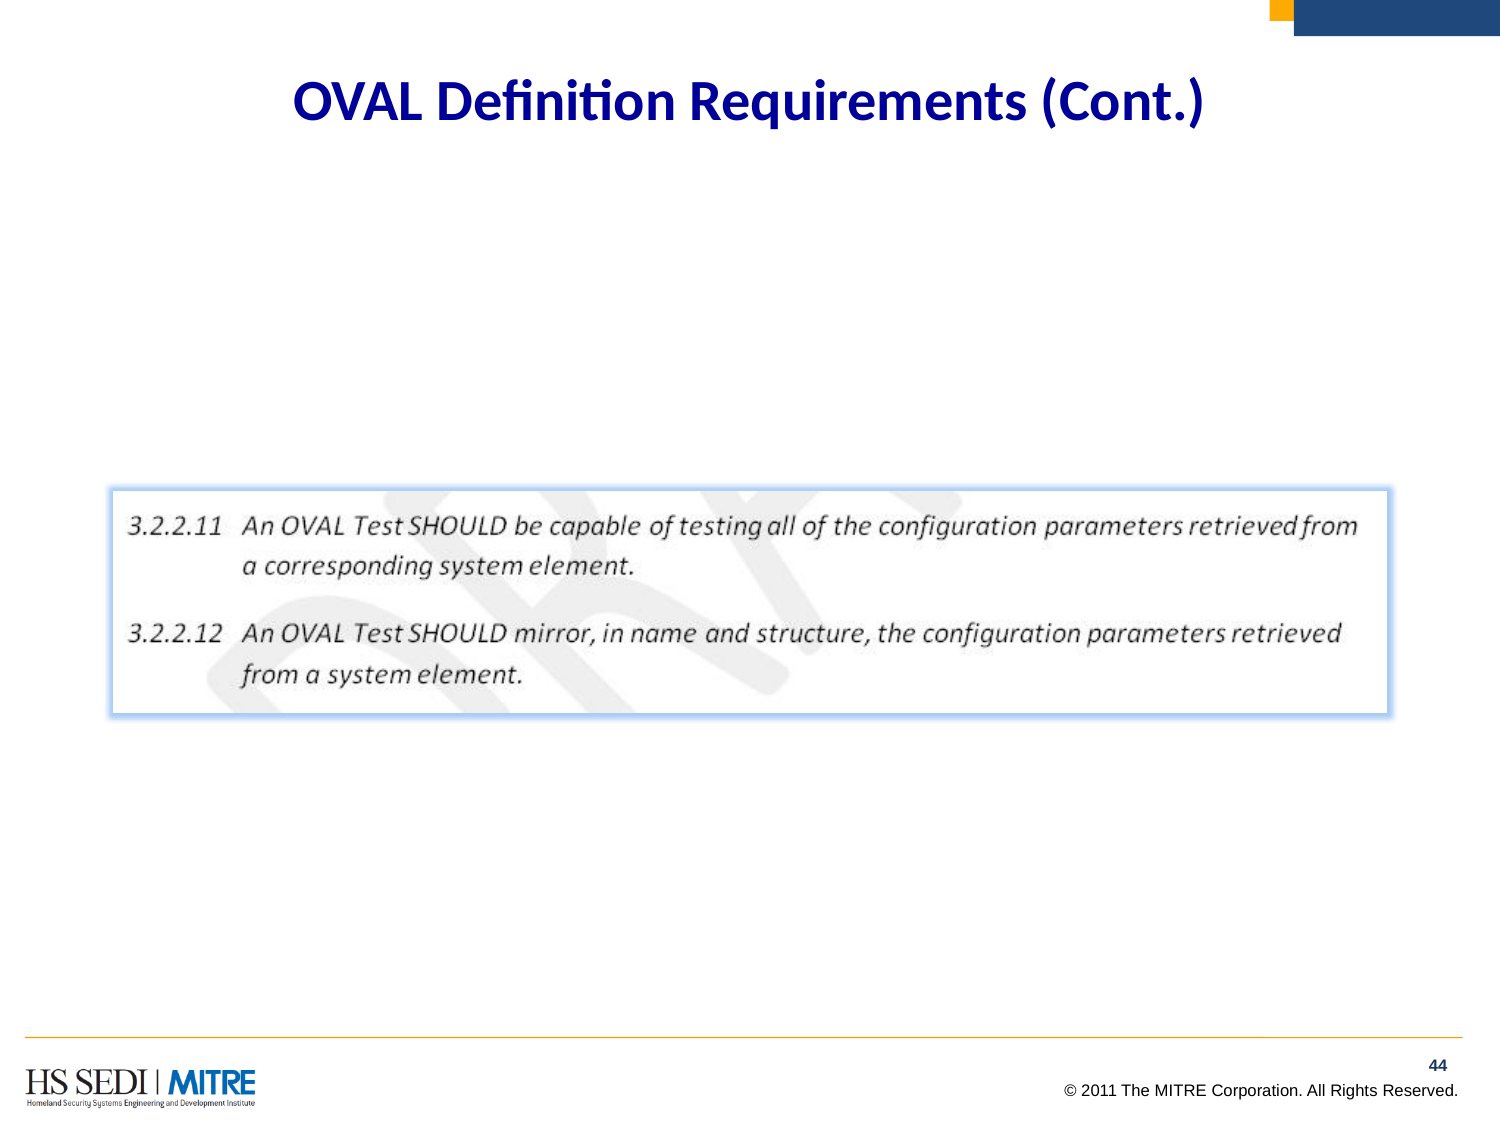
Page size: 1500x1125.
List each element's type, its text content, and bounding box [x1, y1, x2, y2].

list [112, 490, 1387, 714]
title OVAL Definition Requirements (Cont.) [43, 62, 1457, 151]
slide_number 43 [1374, 1049, 1463, 1076]
picture [20, 1058, 271, 1122]
